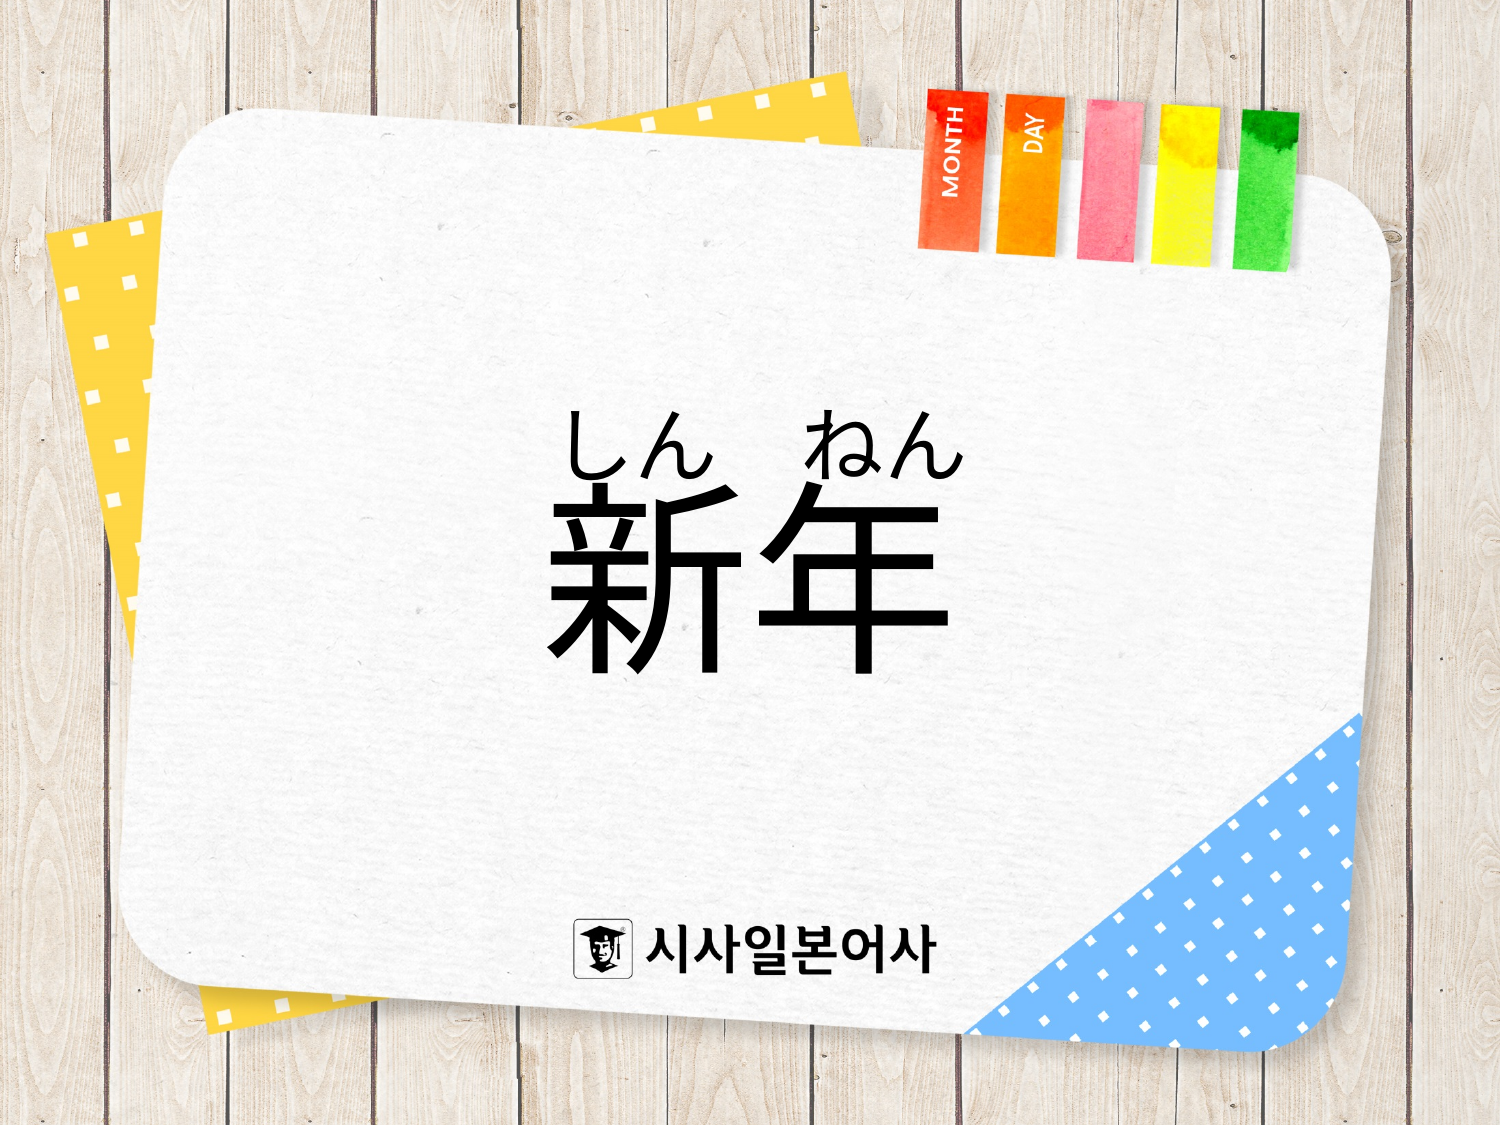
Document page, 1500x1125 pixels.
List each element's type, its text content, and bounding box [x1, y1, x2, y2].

title 新年 [75, 338, 1425, 811]
text_box しん ねん [536, 385, 983, 501]
picture [0, 0, 1500, 1125]
